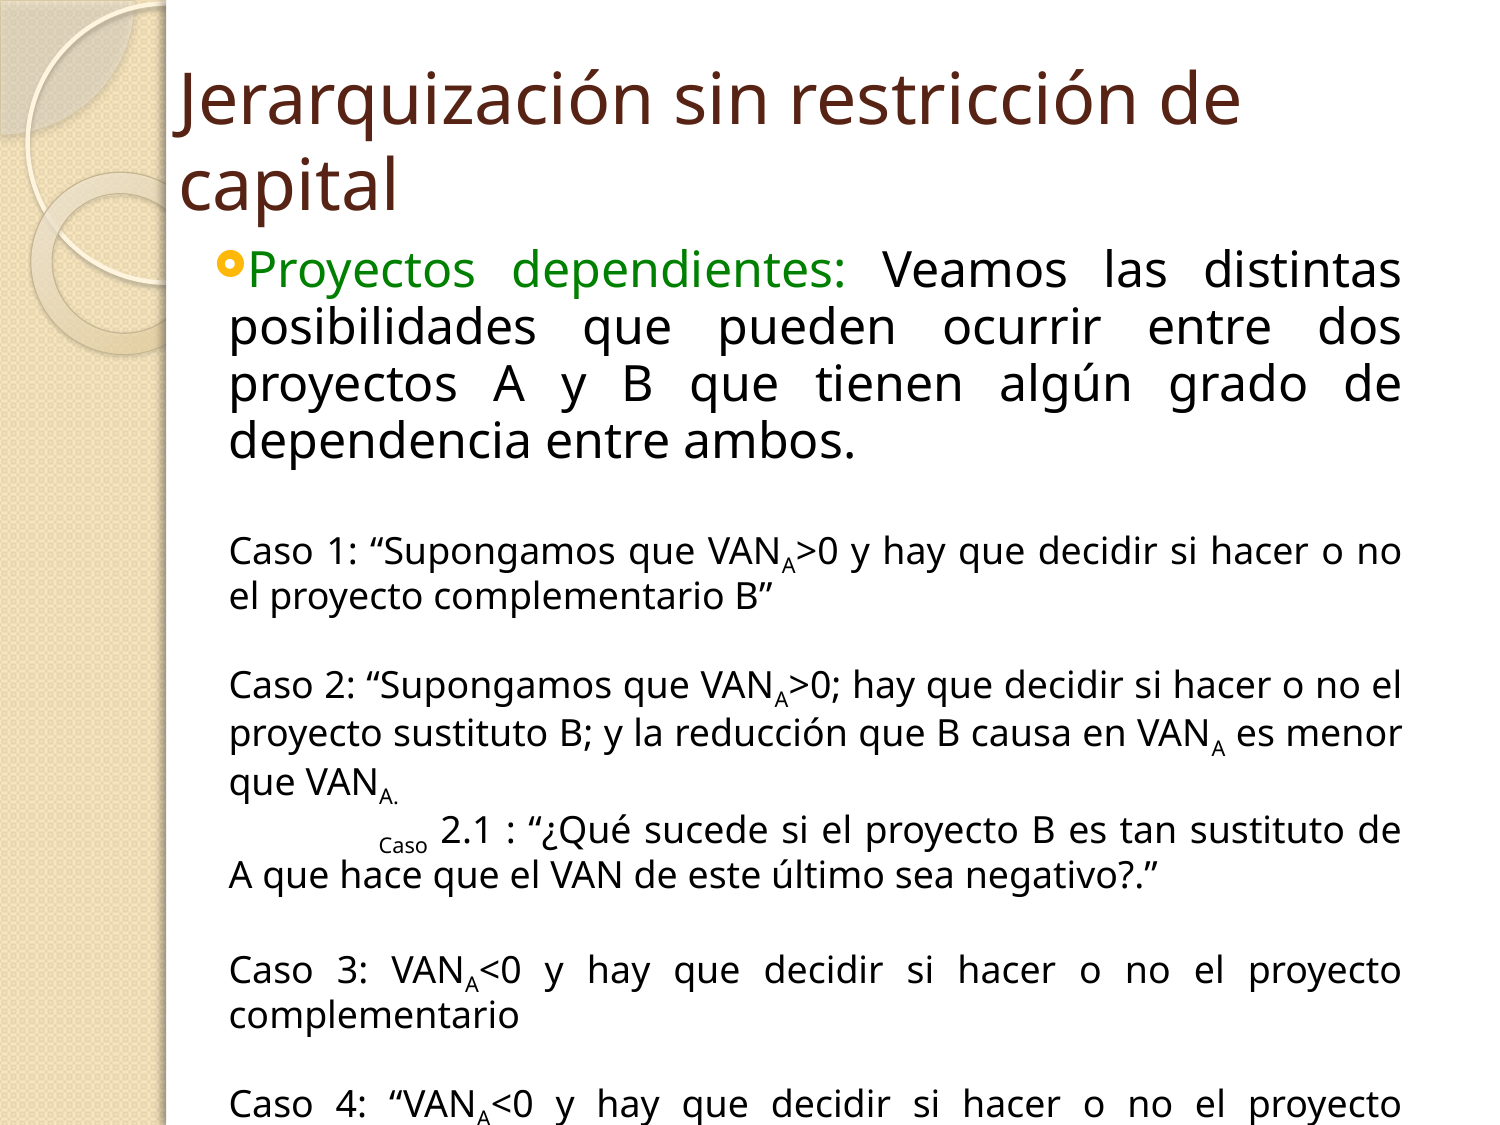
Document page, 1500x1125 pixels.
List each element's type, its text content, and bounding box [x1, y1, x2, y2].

text_box [187, 222, 1433, 457]
title Jerarquización sin restricción de capital [164, 45, 1466, 233]
text_box Proyectos dependientes: Veamos las distintas posibilidades que pueden ocurrir entre dos proyectos A y B que tienen algún grado de dependencia entre ambos. Caso 1: “Supongamos que VANA>0 y hay que decidir si hacer o no el proyecto complementario B” Caso 2: “Supongamos que VANA>0; hay que decidir si hacer o no el proyecto sustituto B; y la reducción que B causa en VANA es menor que VANA. Caso 2.1 : “¿Qué sucede si el proyecto B es tan sustituto de A que hace que el VAN de este último sea negativo?.” Caso 3: VANA<0 y hay que decidir si hacer o no el proyecto complementario Caso 4: “VANA<0 y hay que decidir si hacer o no el proyecto complementario B.” [199, 234, 1418, 1125]
